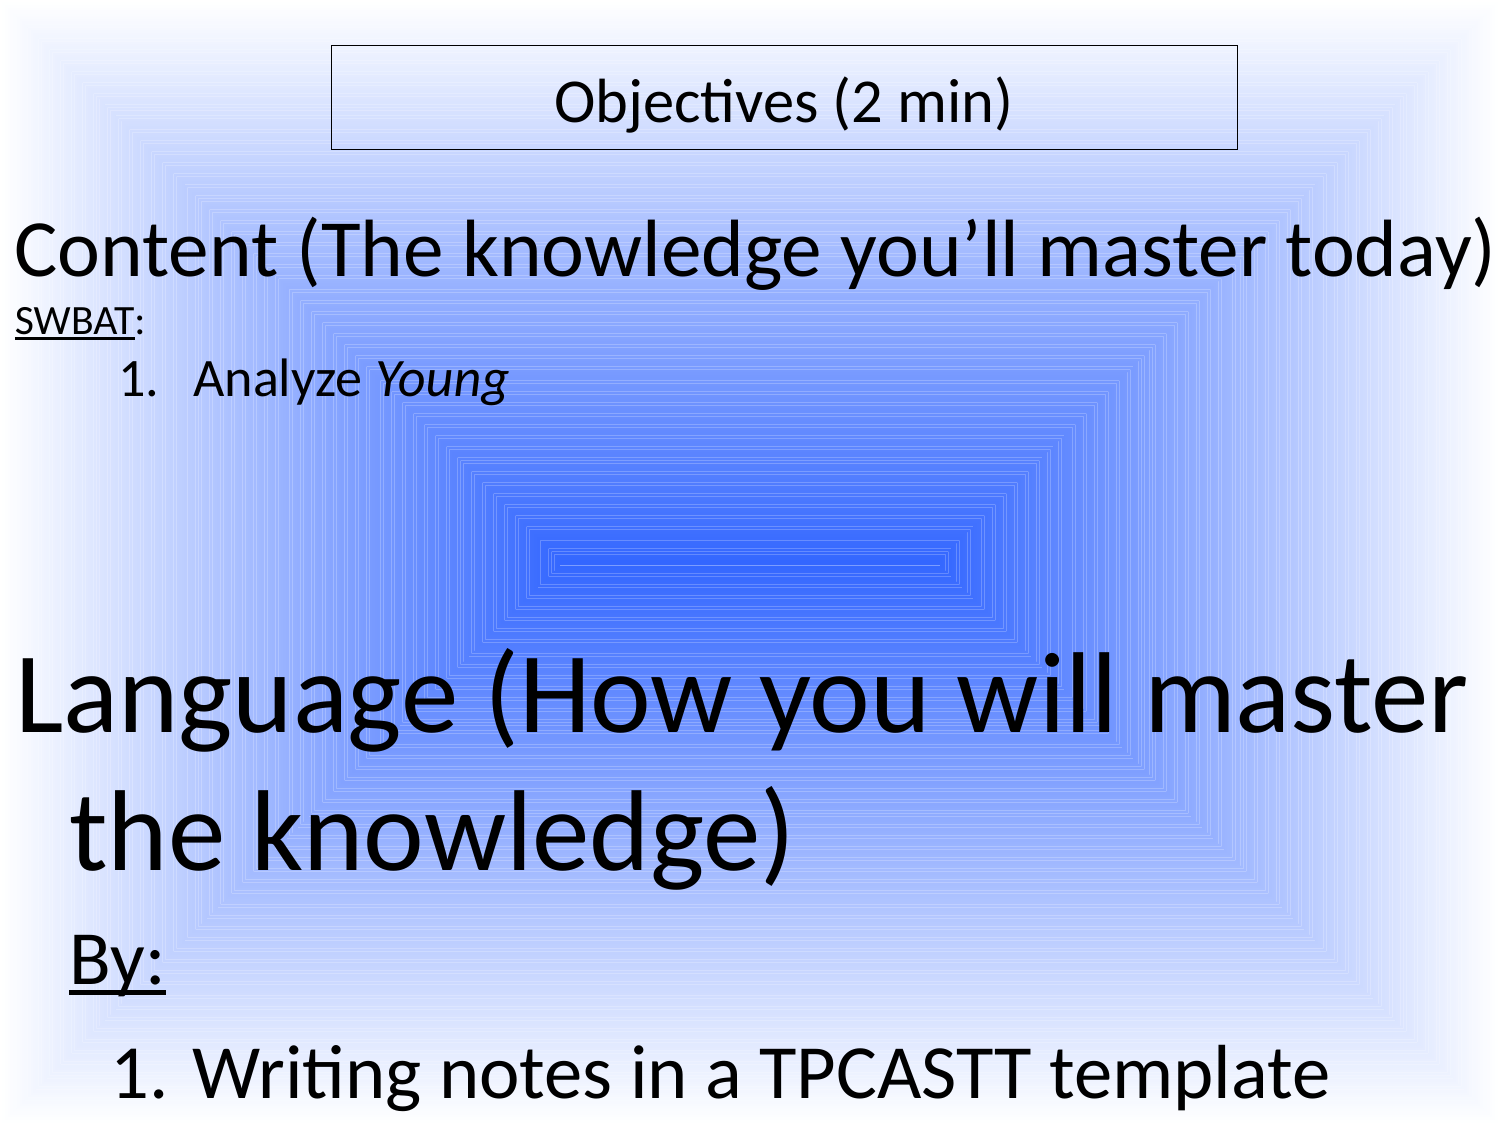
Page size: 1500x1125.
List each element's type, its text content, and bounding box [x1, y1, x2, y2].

text_box Language (How you will master the knowledge) By: Writing notes in a TPCASTT template [0, 549, 1500, 1125]
text_box Content (The knowledge you’ll master today) SWBAT: Analyze Young [0, 187, 1500, 540]
title Objectives (2 min) [331, 45, 1238, 150]
